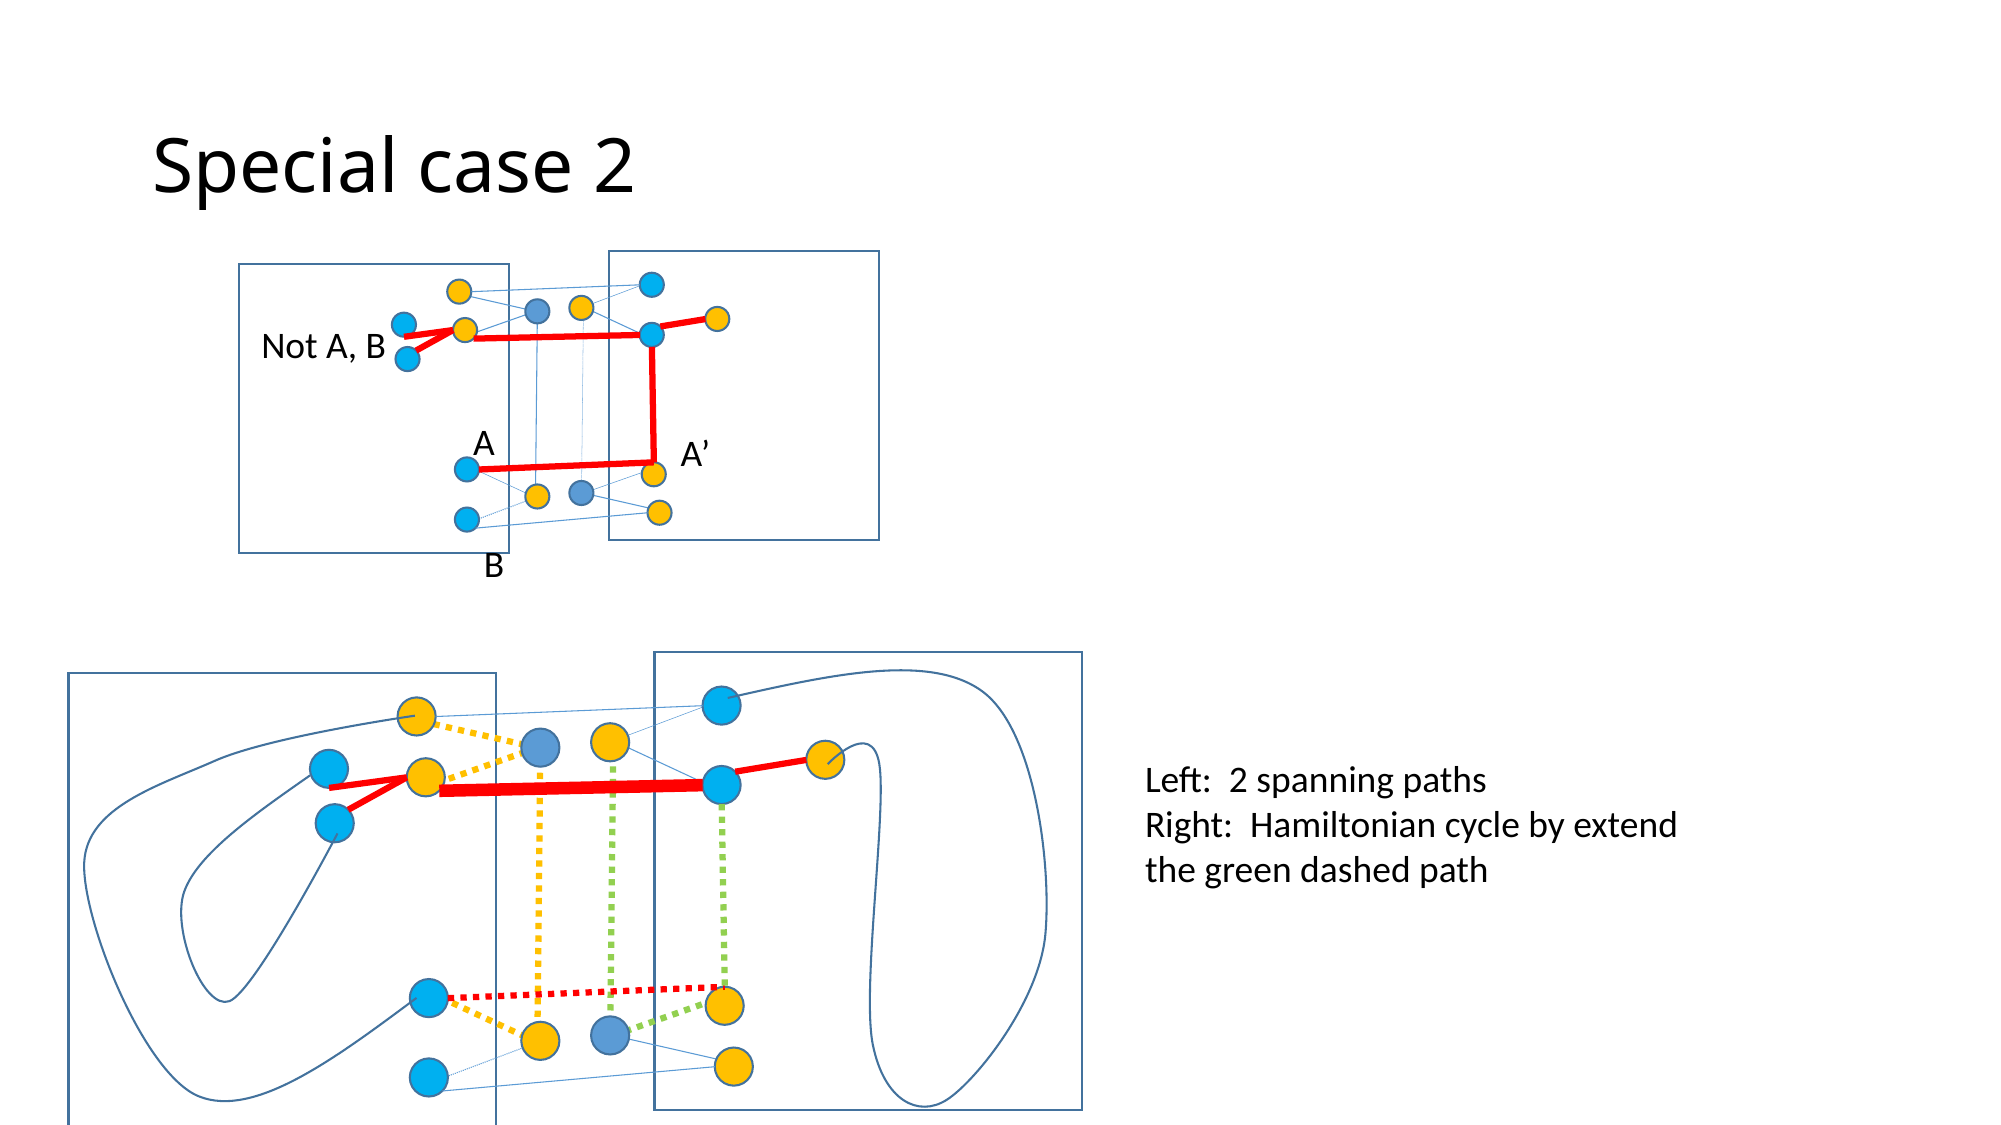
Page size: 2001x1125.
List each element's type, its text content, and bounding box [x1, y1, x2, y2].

title Special case 2 [137, 59, 1863, 278]
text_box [68, 652, 1083, 1125]
text_box Left: 2 spanning paths Right: Hamiltonian cycle by extend the green dashed path [1130, 747, 1745, 898]
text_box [239, 251, 880, 594]
